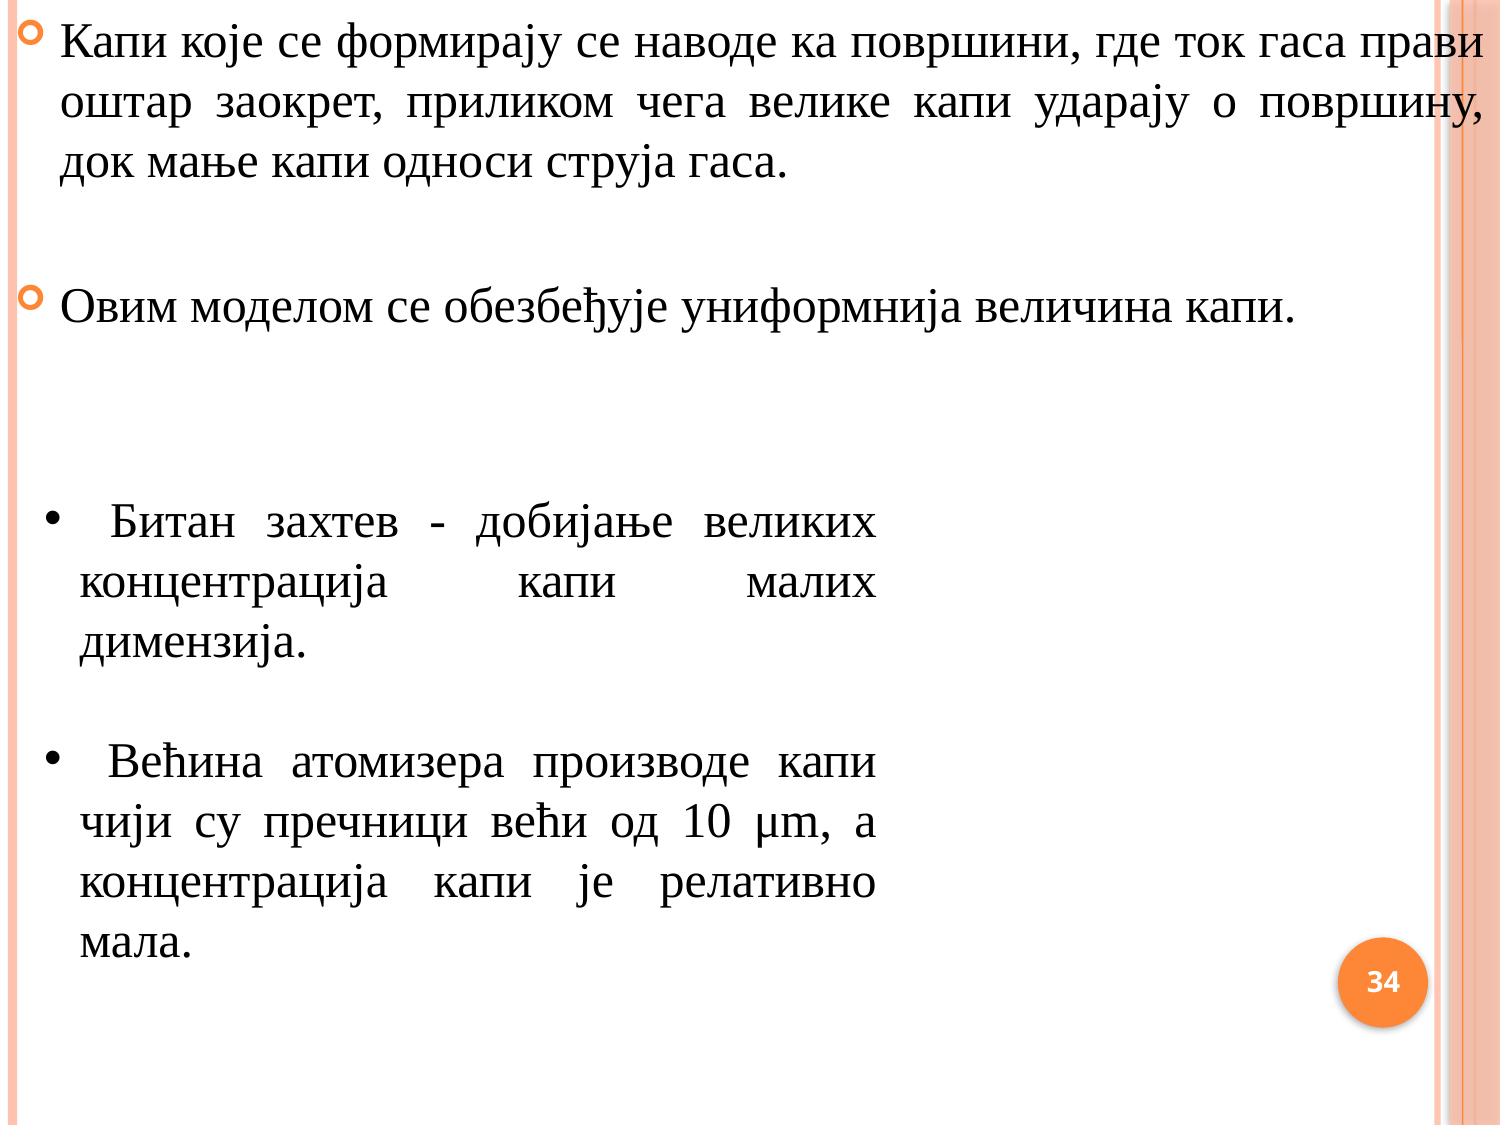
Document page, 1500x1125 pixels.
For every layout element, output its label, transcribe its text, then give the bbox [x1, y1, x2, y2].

list Капи које се формирају се наводе ка површини, где ток гаса прави оштар заокрет, приликом чега велике капи ударају о површину, док мање капи односи струја гаса. Овим моделом се обезбеђује униформнија величина капи. [0, 0, 1500, 1125]
slide_number 34 [1333, 940, 1434, 1026]
text_box Битан захтев - добијање великих концентрација капи малих димензија. Већина атомизера производе капи чији су пречници већи од 10 μm, а концентрација капи је релативно мала. [29, 479, 892, 1035]
